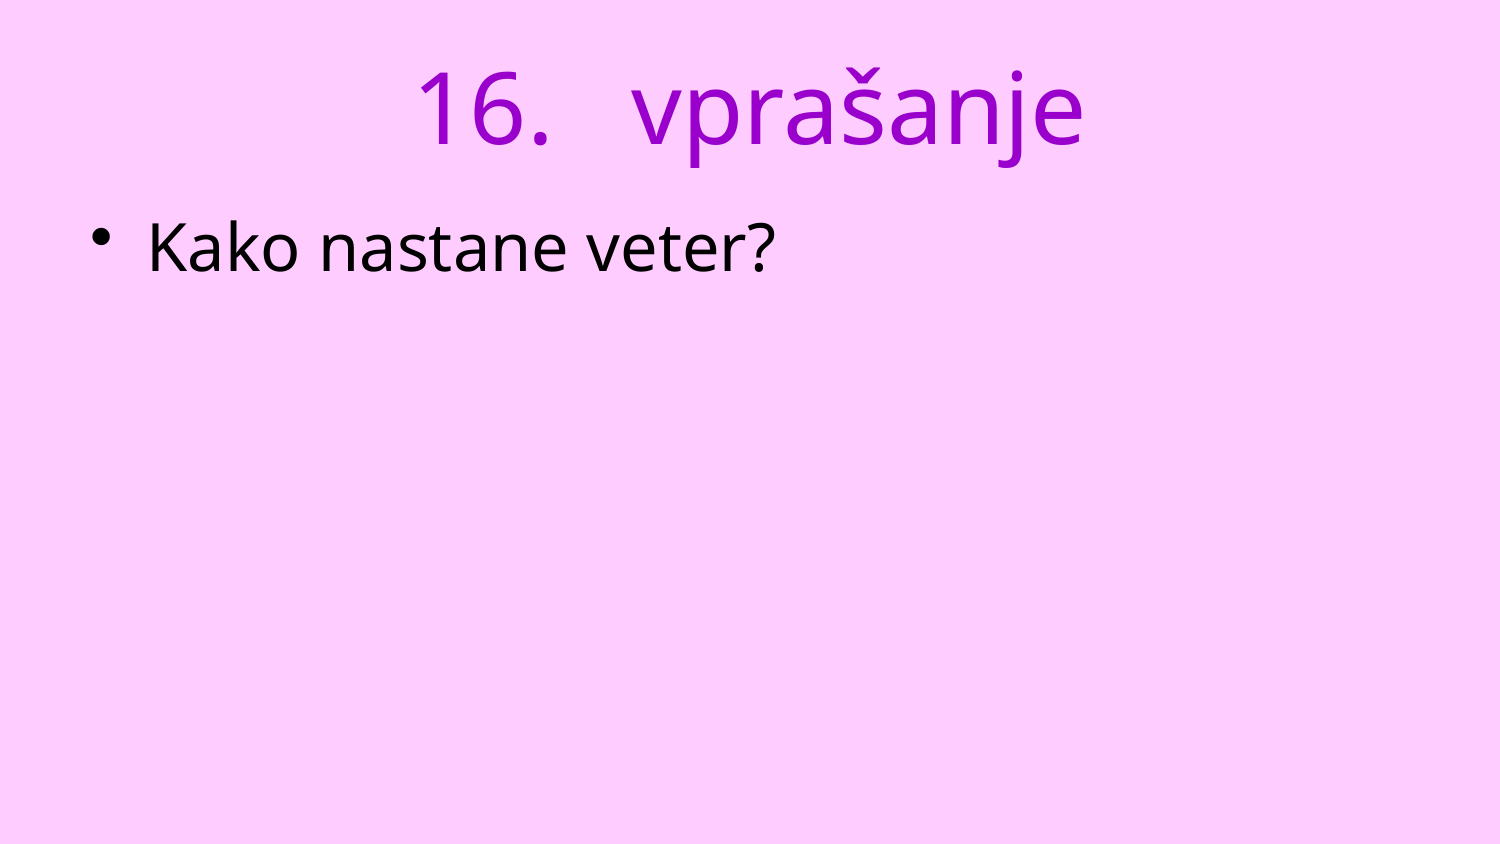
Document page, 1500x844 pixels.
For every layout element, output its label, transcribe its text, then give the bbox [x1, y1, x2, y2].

list Kako nastane veter? [74, 196, 1426, 754]
title 16. vprašanje [74, 33, 1426, 175]
